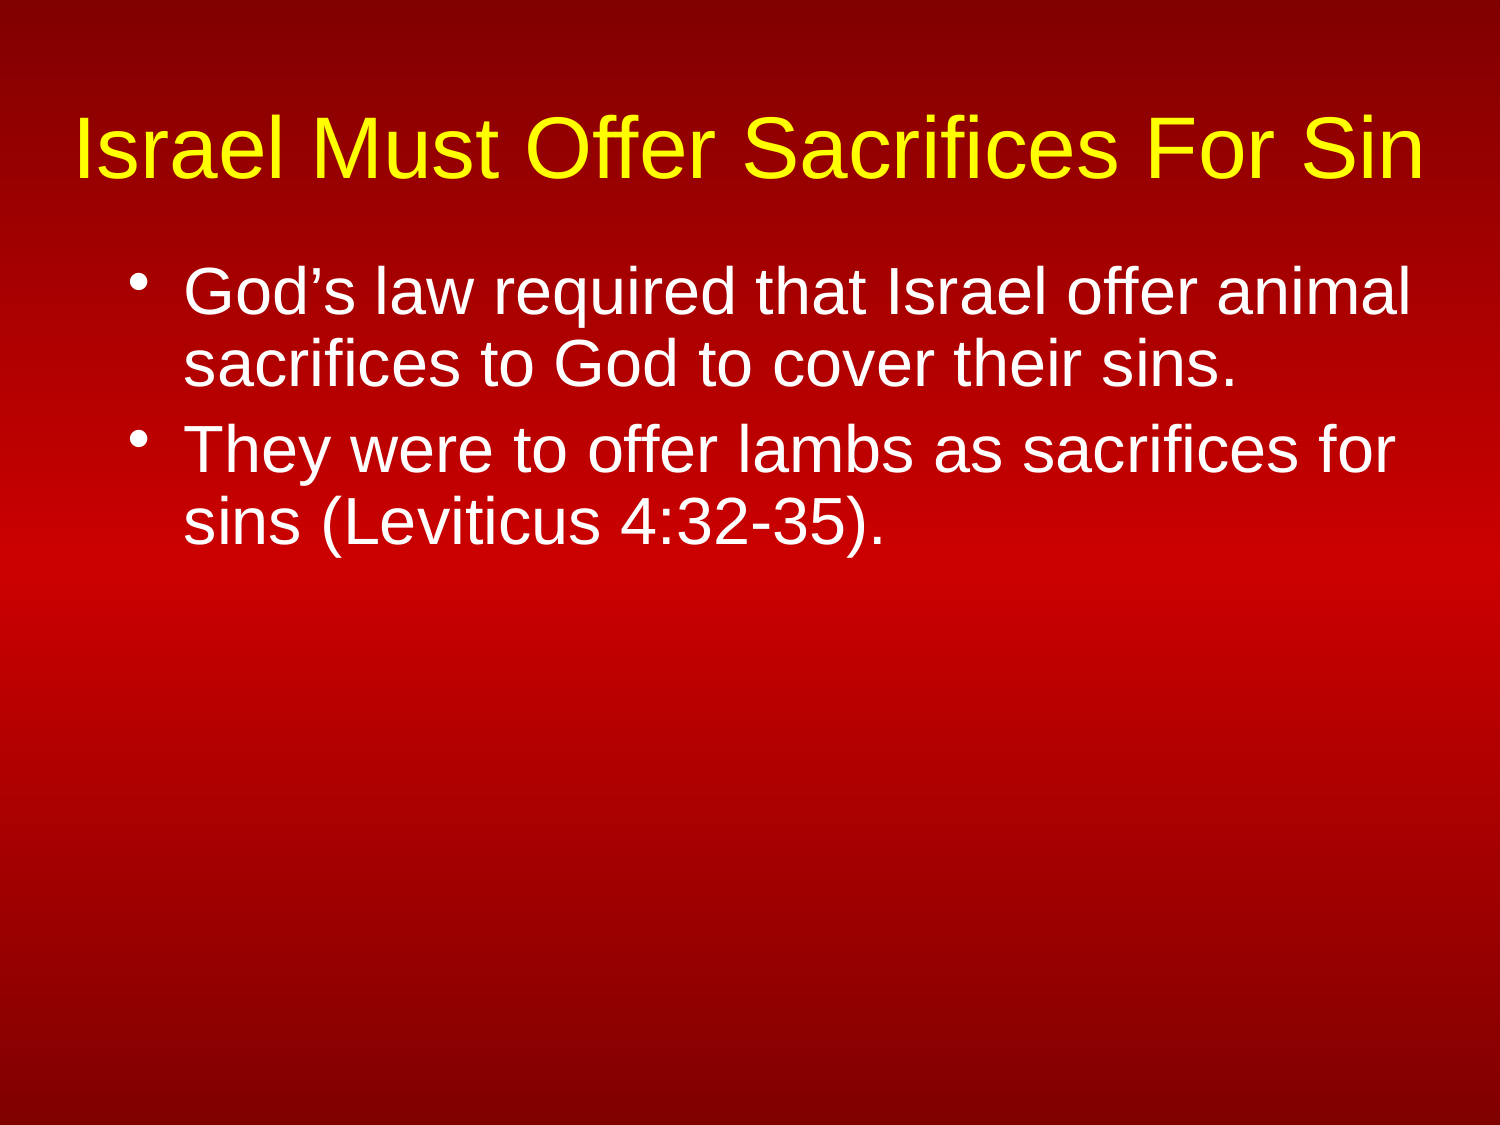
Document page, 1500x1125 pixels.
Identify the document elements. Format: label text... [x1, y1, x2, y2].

title Israel Must Offer Sacrifices For Sin [37, 50, 1463, 238]
list God’s law required that Israel offer animal sacrifices to God to cover their sins. They were to offer lambs as sacrifices for sins (Leviticus 4:32-35). [112, 249, 1450, 588]
